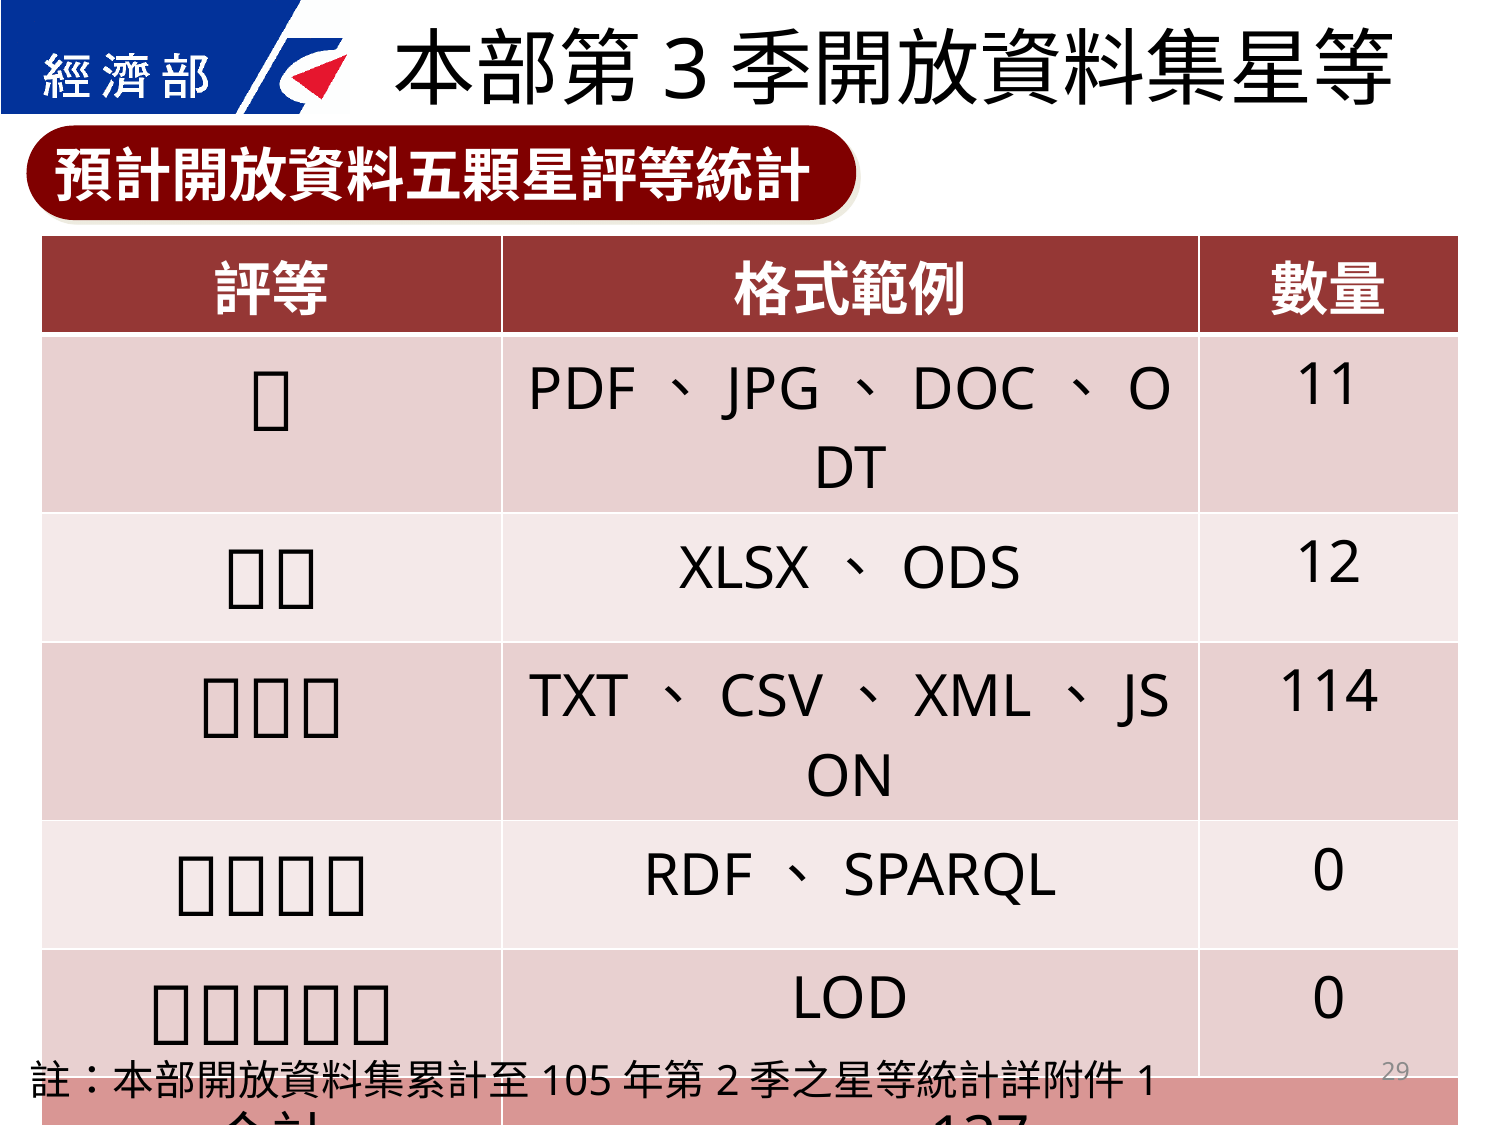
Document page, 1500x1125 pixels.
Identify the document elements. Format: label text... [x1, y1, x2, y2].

table_cell  [42, 643, 501, 820]
table_cell 114 [1200, 643, 1458, 820]
table_cell  [42, 821, 501, 948]
table_cell 11 [1200, 337, 1458, 512]
slide_number 29 [1074, 1042, 1425, 1103]
table_cell RDF、SPARQL [503, 821, 1198, 948]
text_box 預計開放資料五顆星評等統計 [26, 125, 857, 221]
table_cell  [42, 950, 501, 1046]
table_cell 0 [1200, 821, 1458, 948]
table_header 格式範例 [503, 236, 1198, 332]
table_header 數量 [1200, 236, 1458, 332]
text_box 本部第3季開放資料集星等 [0, 0, 1500, 124]
text_box 註：本部開放資料集累計至105年第2季之星等統計詳附件1 [14, 1046, 1175, 1112]
table_cell  [42, 337, 501, 512]
table_cell PDF、JPG、DOC、ODT [503, 337, 1198, 512]
table_cell TXT、CSV、XML、JSON [503, 643, 1198, 820]
table_cell 0 [1200, 950, 1458, 1076]
table_cell LOD [503, 950, 1198, 1046]
table_header 評等 [42, 236, 501, 332]
table_cell XLSX、ODS [503, 514, 1198, 641]
table_cell 12 [1200, 514, 1458, 641]
table_cell 137 [503, 1078, 1458, 1125]
table_cell 合計 [42, 1112, 501, 1125]
table_cell  [42, 514, 501, 641]
